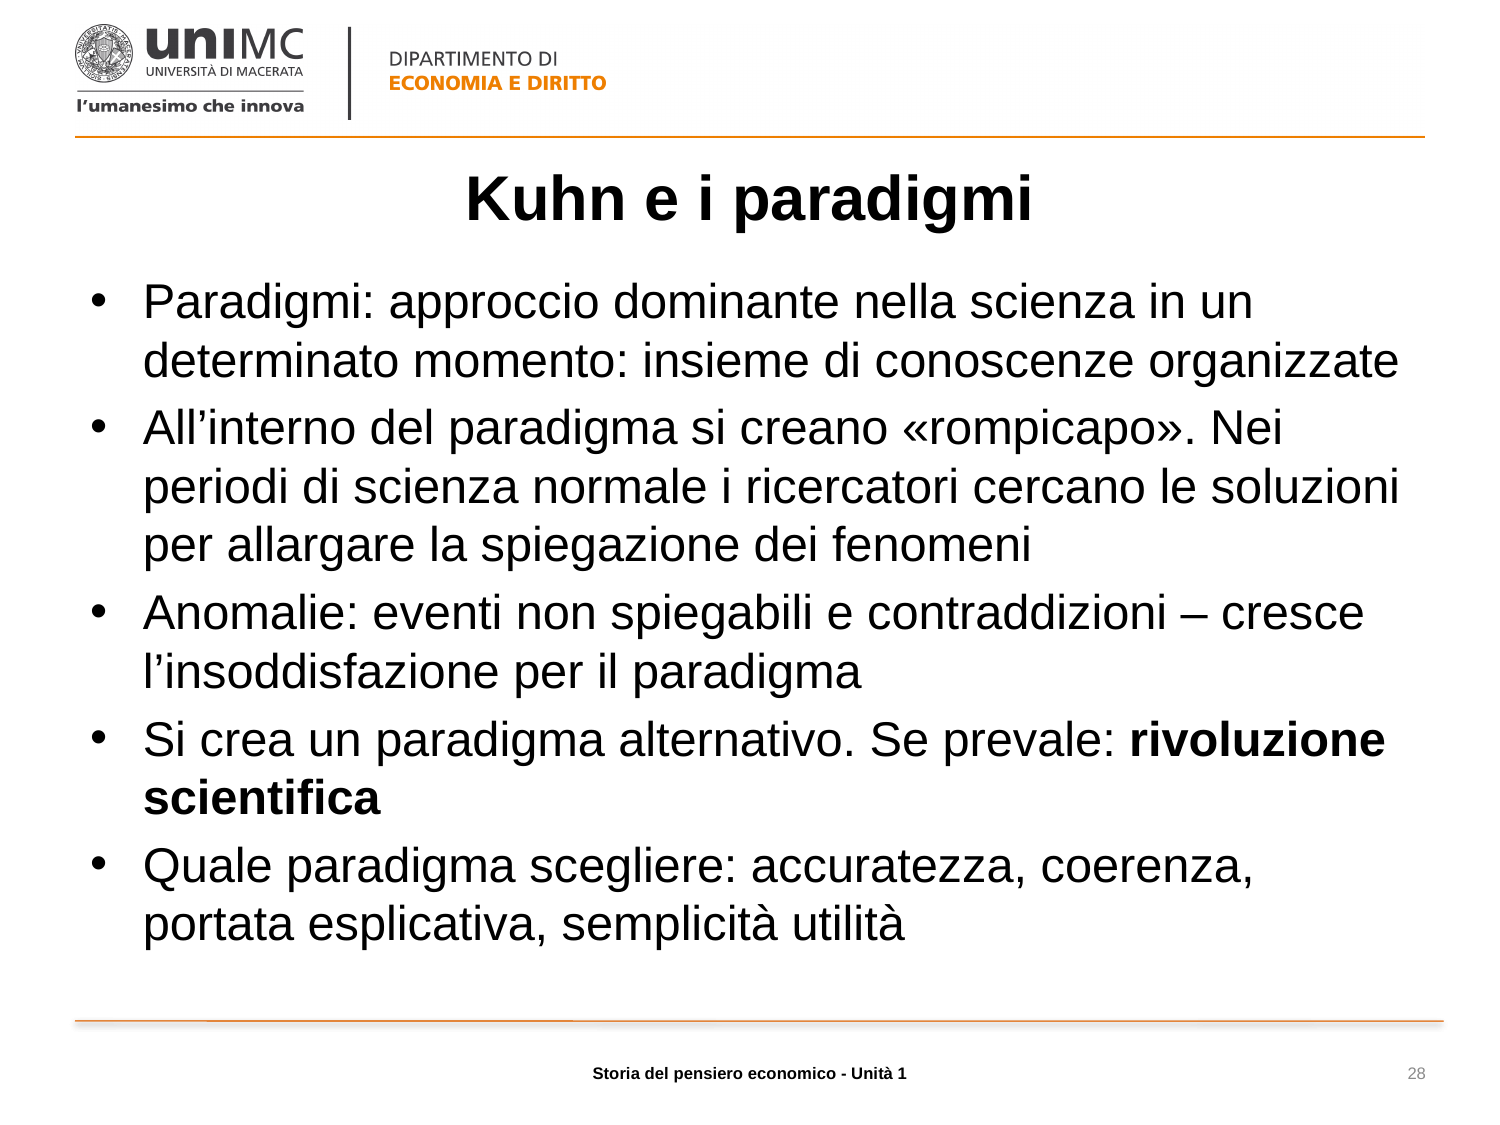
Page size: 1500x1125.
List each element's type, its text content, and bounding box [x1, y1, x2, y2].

list Paradigmi: approccio dominante nella scienza in un determinato momento: insieme di conoscenze organizzate All’interno del paradigma si creano «rompicapo». Nei periodi di scienza normale i ricercatori cercano le soluzioni per allargare la spiegazione dei fenomeni Anomalie: eventi non spiegabili e contraddizioni – cresce l’insoddisfazione per il paradigma Si crea un paradigma alternativo. Se prevale: rivoluzione scientifica Quale paradigma scegliere: accuratezza, coerenza, portata esplicativa, semplicità utilità [75, 262, 1425, 1005]
title Kuhn e i paradigmi [75, 149, 1425, 241]
slide_number 28 [1091, 1042, 1442, 1103]
footer Storia del pensiero economico - Unità 1 [512, 1042, 988, 1103]
picture [75, 24, 1425, 138]
